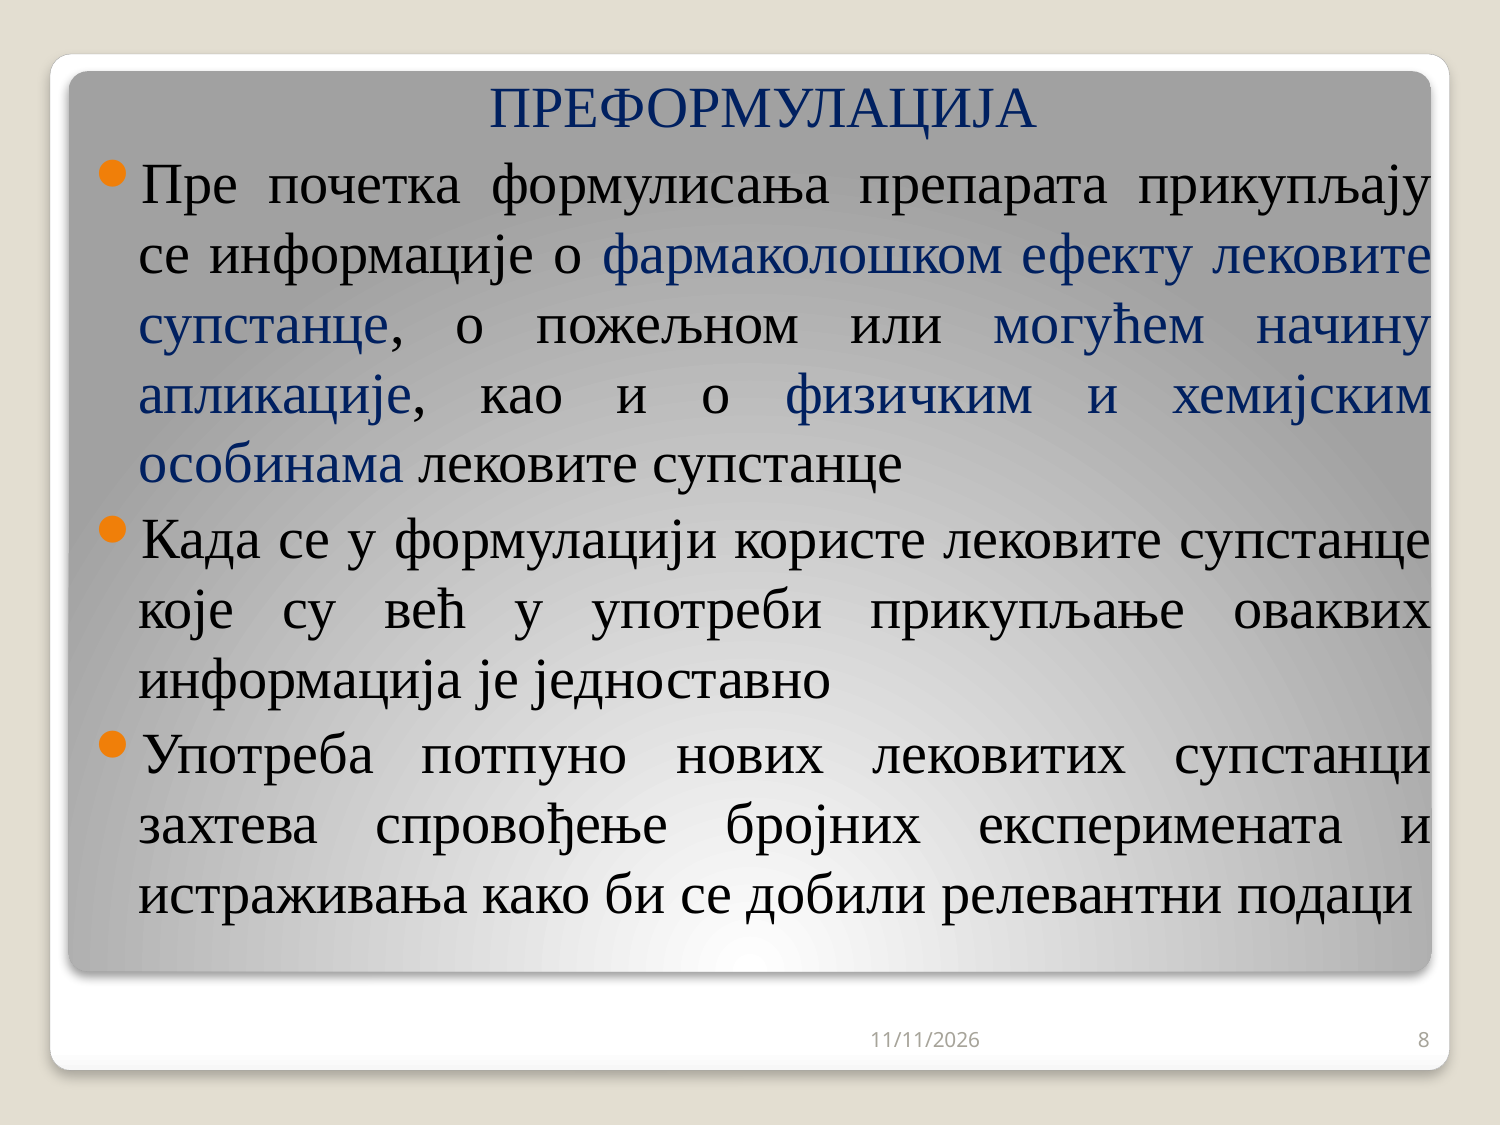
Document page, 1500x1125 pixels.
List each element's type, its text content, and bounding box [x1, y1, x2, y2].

slide_number 8 [1369, 1002, 1445, 1063]
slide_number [619, 1002, 995, 1063]
list ПРЕФОРМУЛАЦИЈА Пре почетка формулисања препарата прикупљају се информације о фармаколошком ефекту лековите супстанце, о пожељном или могућем начину апликације, као и о физичким и хемијским особинама лековите супстанце Када се у формулацији користе лековите супстанце које су већ у употреби прикупљање оваквих информација је једноставно Употреба потпуно нових лековитих супстанци захтева спровођење бројних експеримената и истраживања како би се добили релевантни подаци [64, 54, 1447, 1059]
